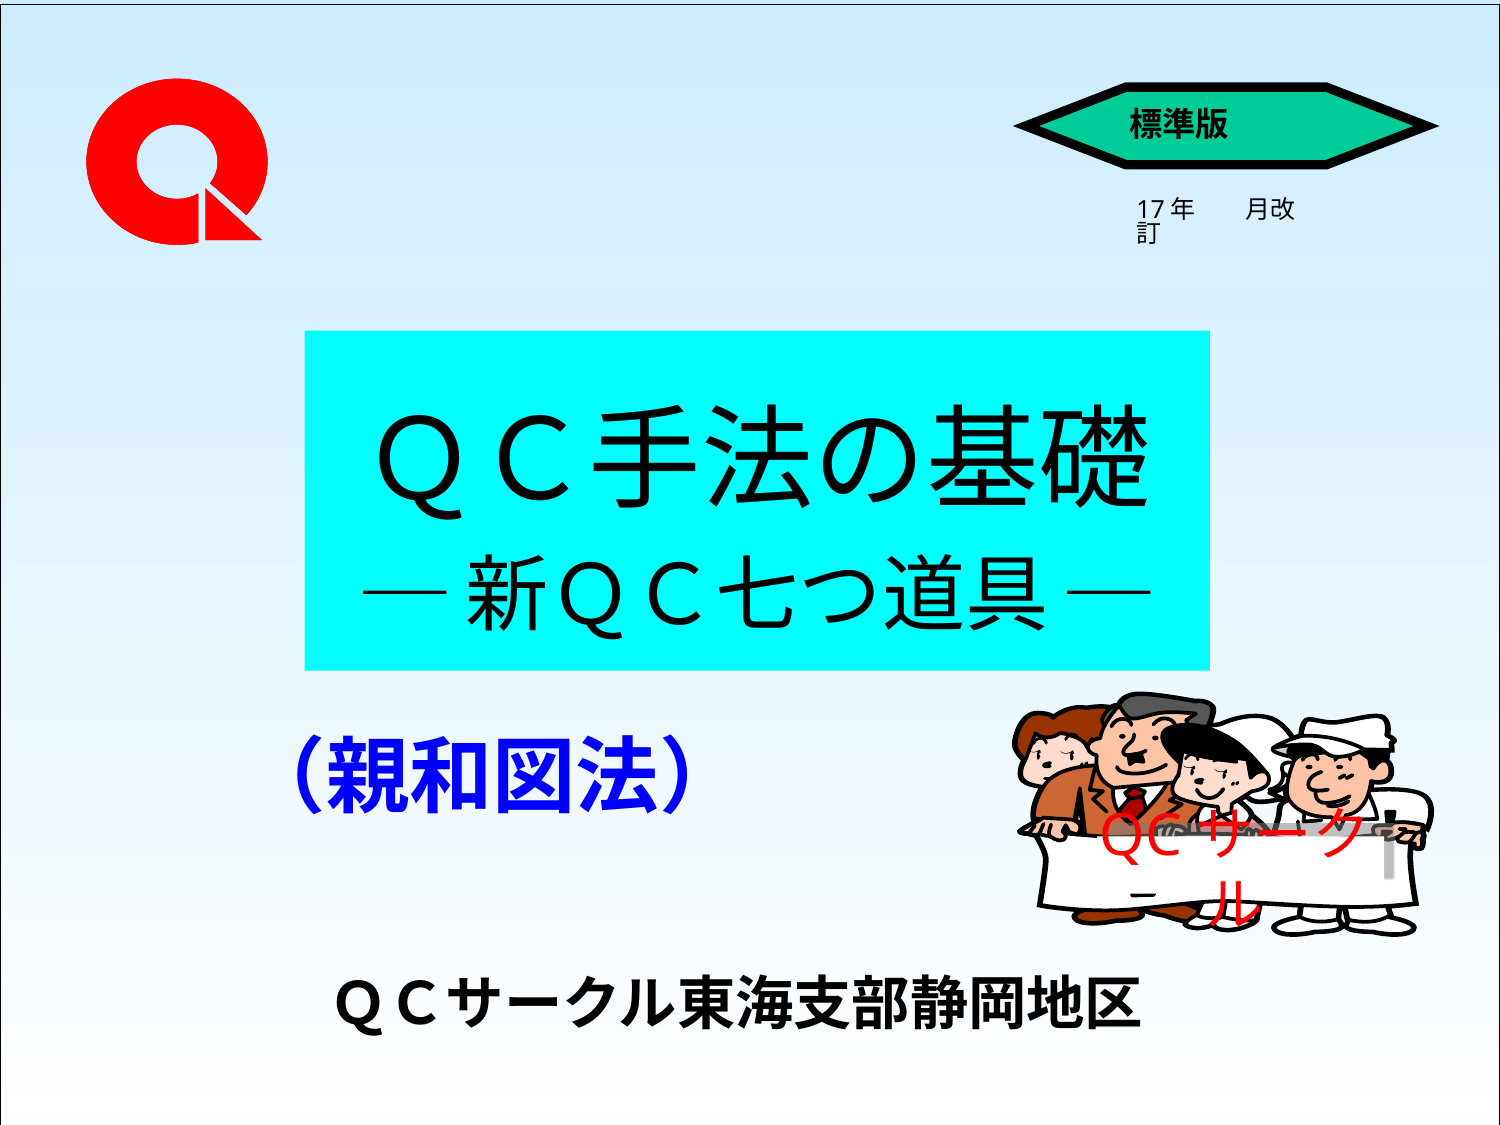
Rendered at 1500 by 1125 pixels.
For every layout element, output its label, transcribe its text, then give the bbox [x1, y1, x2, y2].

picture [85, 78, 269, 246]
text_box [1025, 86, 1427, 165]
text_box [1010, 689, 1442, 940]
text_box （親和図法） [228, 715, 841, 831]
text_box [0, 4, 1500, 1125]
text_box ＱＣサークル東海支部静岡地区 [314, 958, 1217, 1044]
title ＱＣ手法の基礎 ─ 新ＱＣ七つ道具 ─ [304, 330, 1210, 671]
text_box 17年 月改訂 [1121, 187, 1331, 255]
